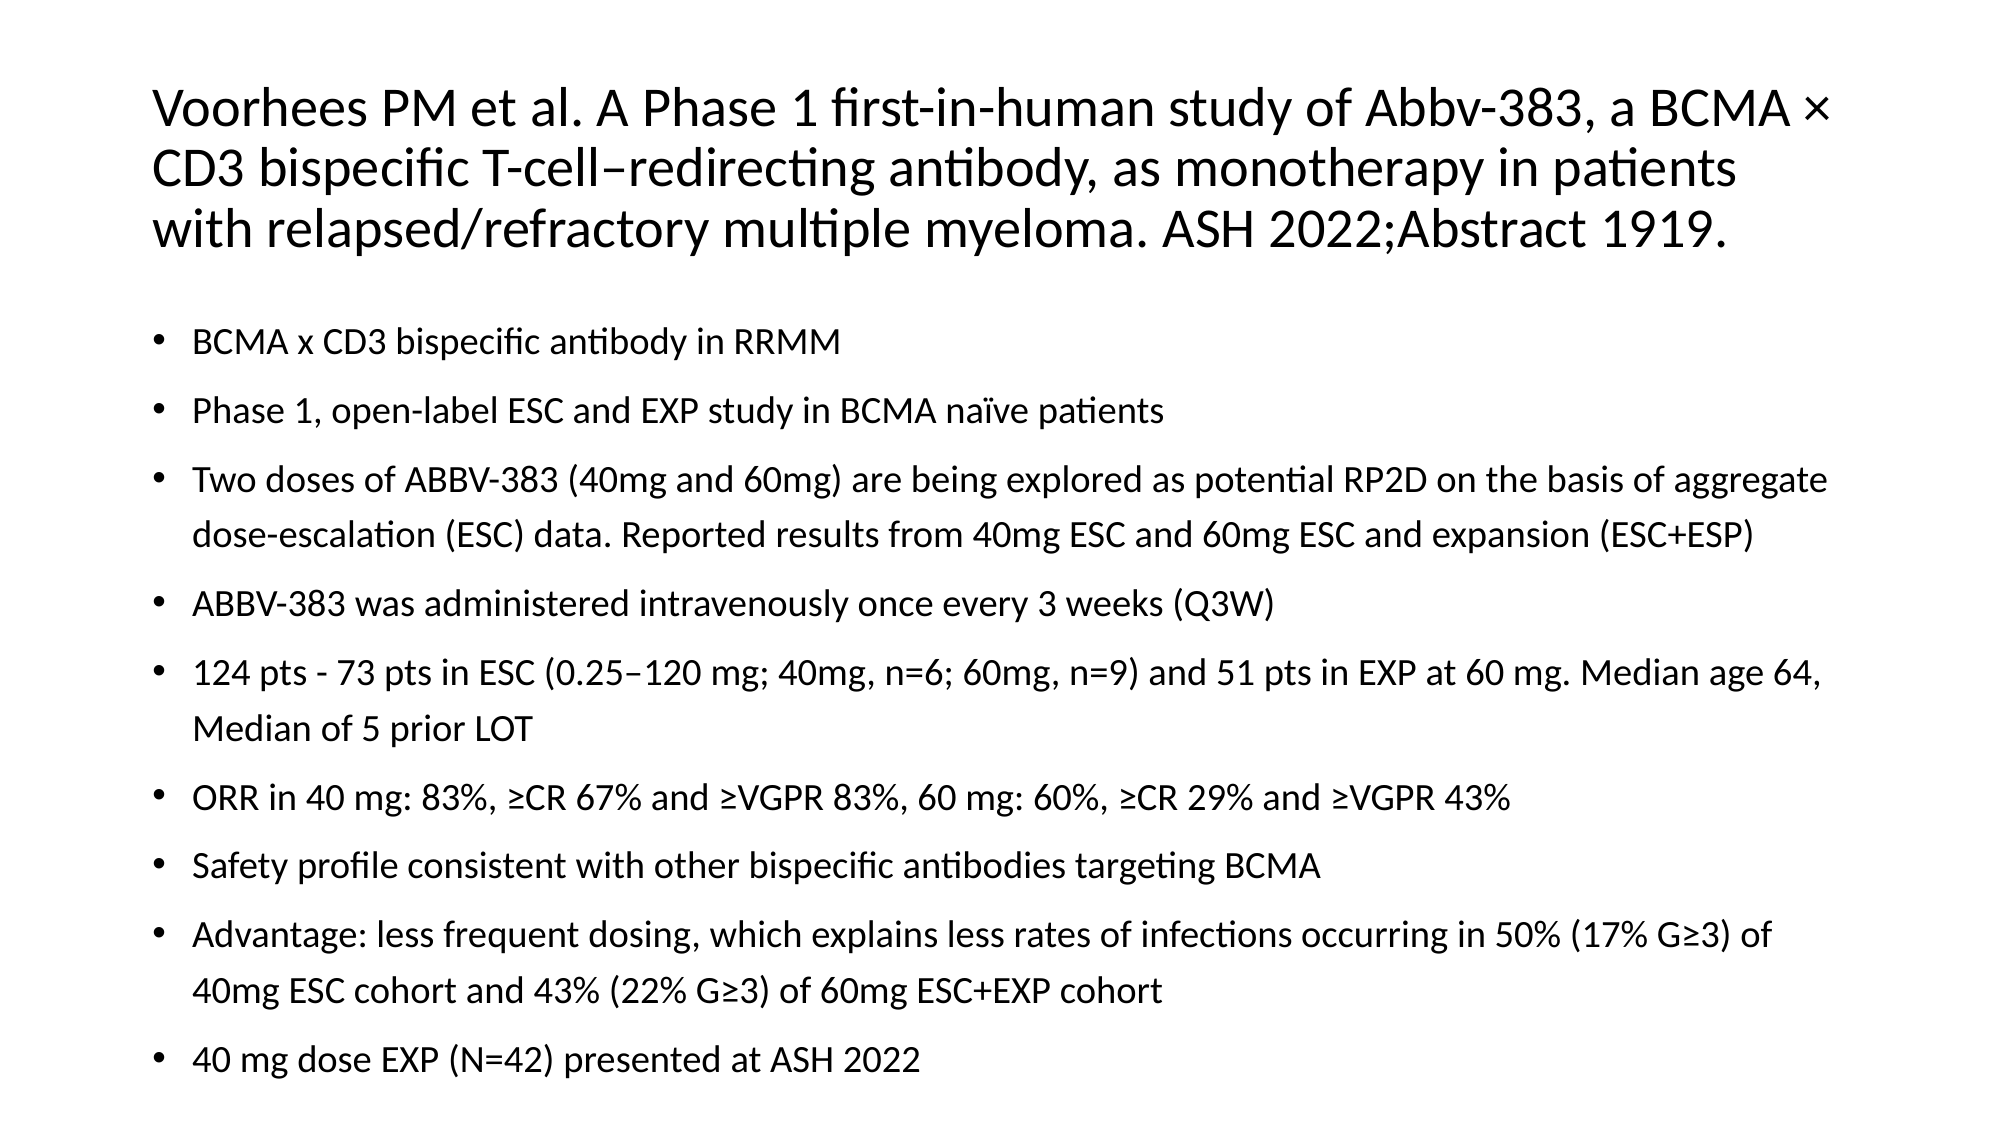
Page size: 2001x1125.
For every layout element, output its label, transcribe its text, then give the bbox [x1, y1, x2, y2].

list BCMA x CD3 bispecific antibody in RRMM Phase 1, open-label ESC and EXP study in BCMA naïve patients Two doses of ABBV-383 (40mg and 60mg) are being explored as potential RP2D on the basis of aggregate dose-escalation (ESC) data. Reported results from 40mg ESC and 60mg ESC and expansion (ESC+ESP) ABBV-383 was administered intravenously once every 3 weeks (Q3W) 124 pts - 73 pts in ESC (0.25–120 mg; 40mg, n=6; 60mg, n=9) and 51 pts in EXP at 60 mg. Median age 64, Median of 5 prior LOT ORR in 40 mg: 83%, ≥CR 67% and ≥VGPR 83%, 60 mg: 60%, ≥CR 29% and ≥VGPR 43% Safety profile consistent with other bispecific antibodies targeting BCMA Advantage: less frequent dosing, which explains less rates of infections occurring in 50% (17% G≥3) of 40mg ESC cohort and 43% (22% G≥3) of 60mg ESC+EXP cohort 40 mg dose EXP (N=42) presented at ASH 2022 [137, 299, 1863, 1125]
title Voorhees PM et al. A Phase 1 first-in-human study of Abbv-383, a BCMA × CD3 bispecific T-cell–redirecting antibody, as monotherapy in patients with relapsed/refractory multiple myeloma. ASH 2022;Abstract 1919. [137, 59, 1863, 278]
